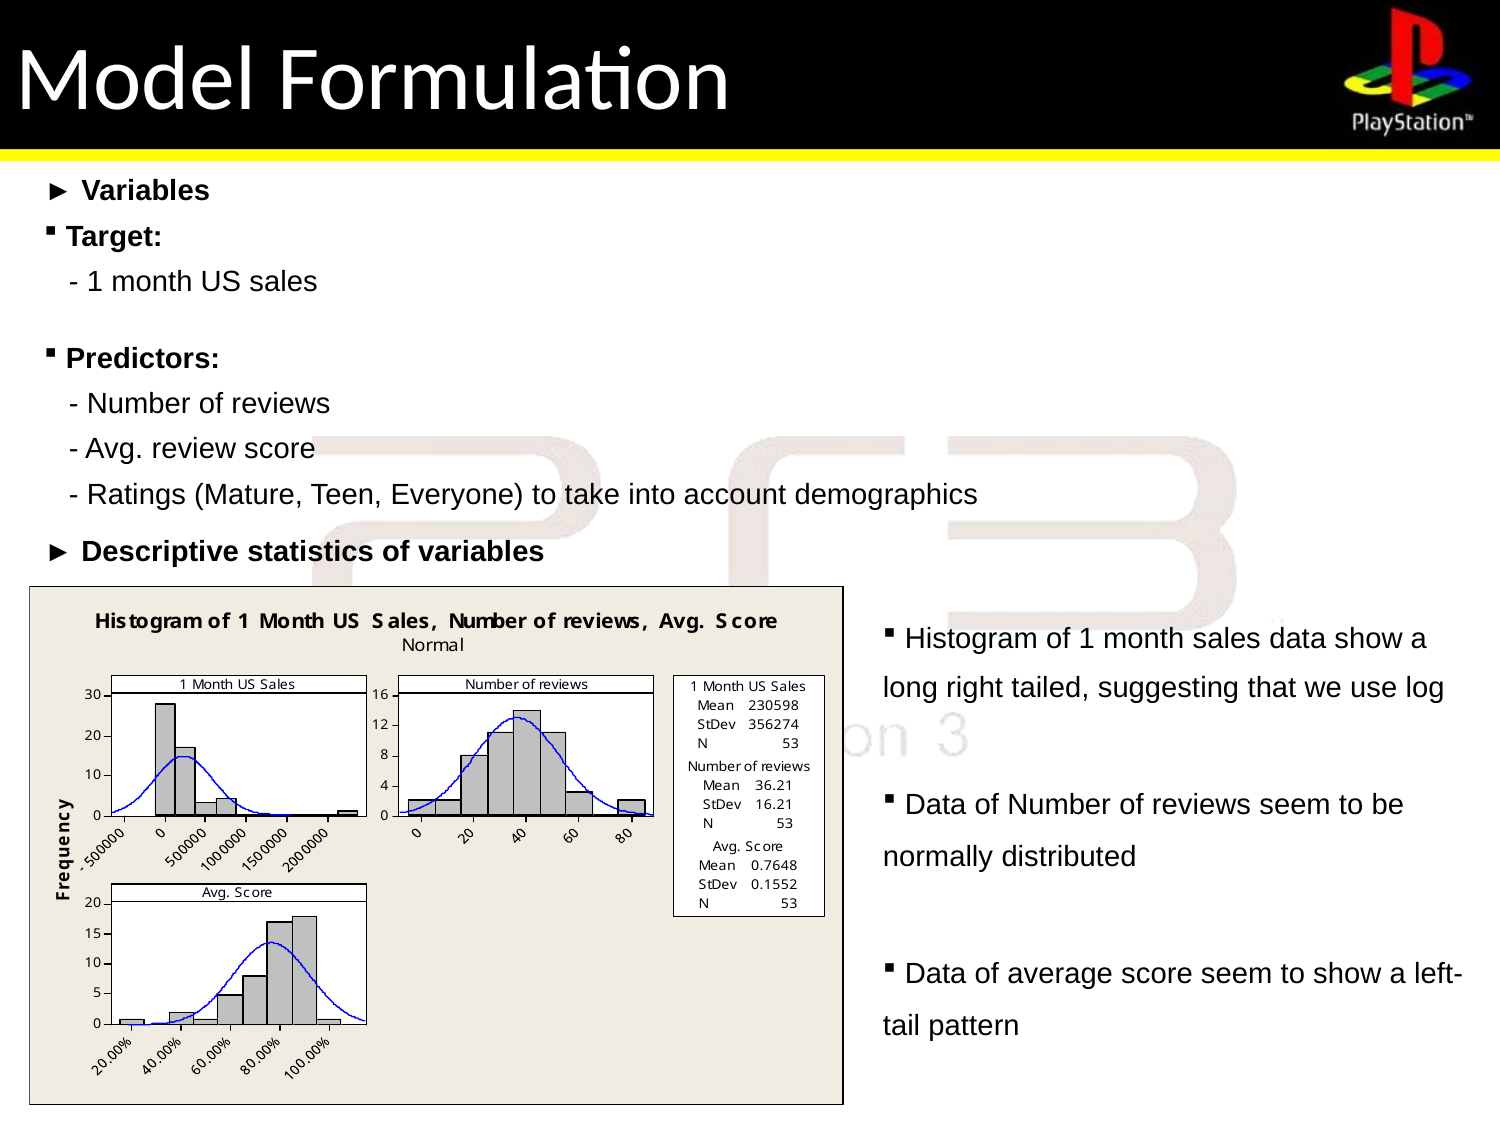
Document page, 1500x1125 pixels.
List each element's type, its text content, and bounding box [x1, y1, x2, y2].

title Model Formulation [0, 0, 1329, 150]
text_box Histogram of 1 month sales data show a long right tailed, suggesting that we use log Data of Number of reviews seem to be normally distributed Data of average score seem to show a left-tail pattern [868, 598, 1483, 1049]
text_box ► Variables Target: - 1 month US sales Predictors: - Number of reviews - Avg. review score - Ratings (Mature, Teen, Everyone) to take into account demographics [29, 153, 1500, 518]
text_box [29, 585, 845, 1107]
text_box ► Descriptive statistics of variables [29, 518, 1500, 575]
picture [1329, 5, 1495, 145]
